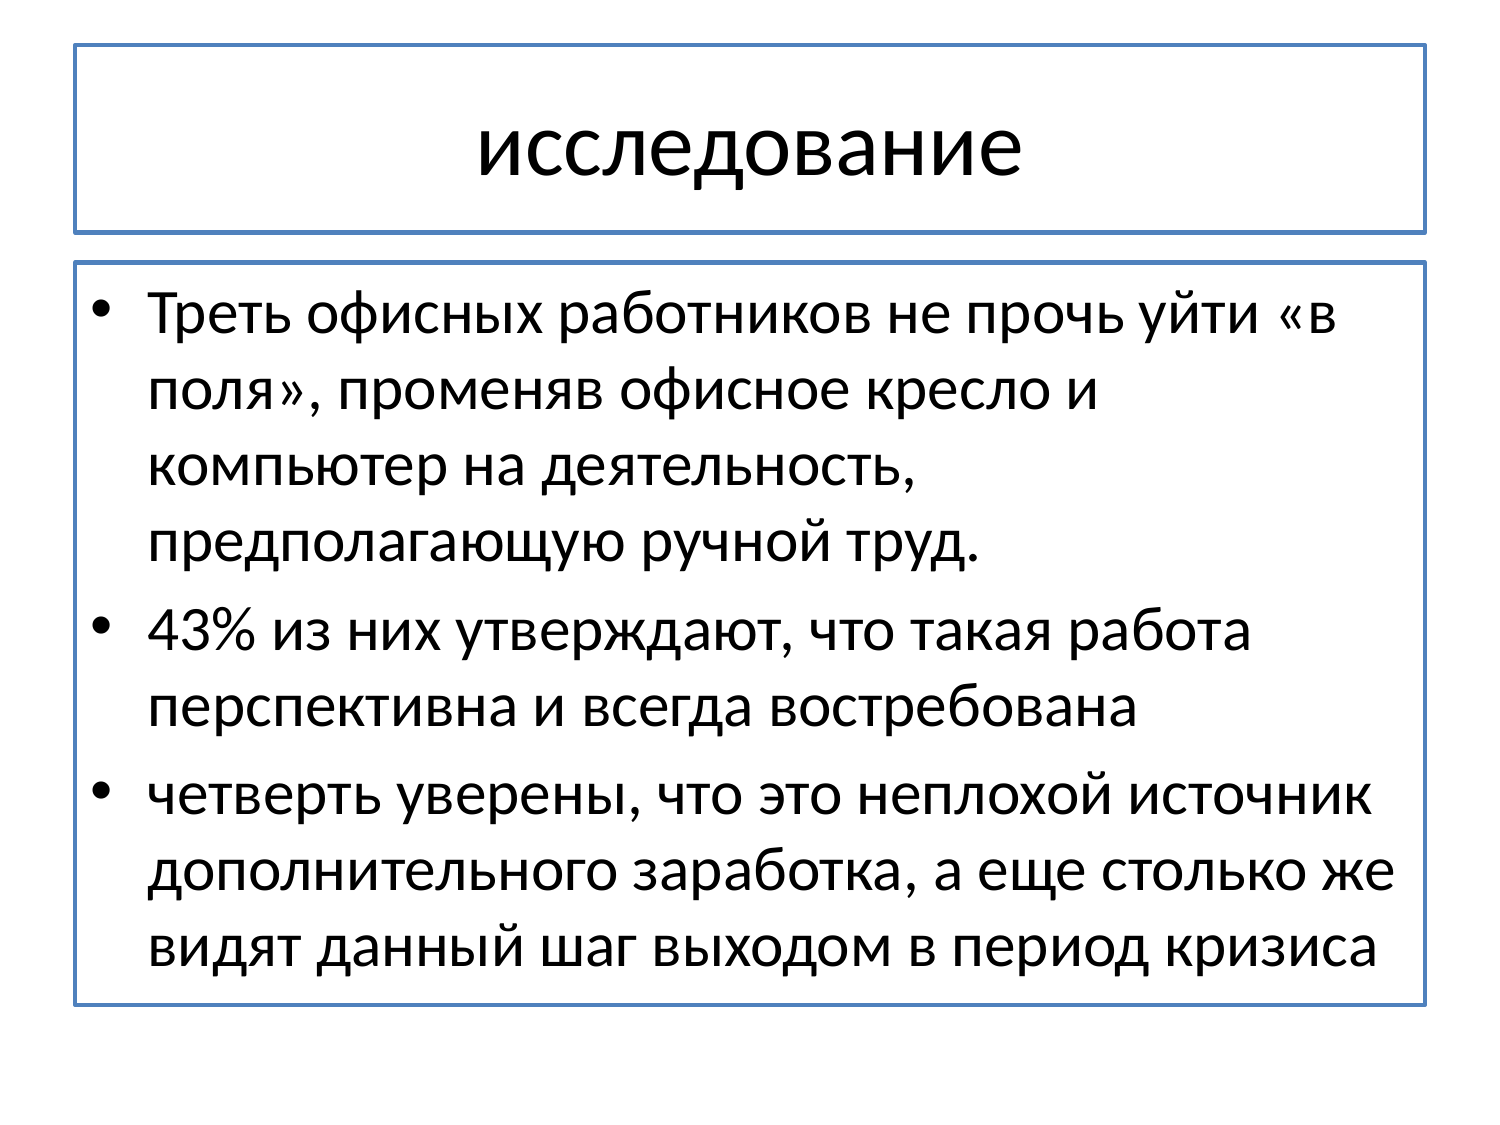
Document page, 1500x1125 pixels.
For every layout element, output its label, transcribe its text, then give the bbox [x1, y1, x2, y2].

list Треть офисных работников не прочь уйти «в поля», променяв офисное кресло и компьютер на деятельность, предполагающую ручной труд. 43% из них утверждают, что такая работа перспективна и всегда востребована четверть уверены, что это неплохой источник дополнительного заработка, а еще столько же видят данный шаг выходом в период кризиса [73, 260, 1427, 1007]
title исследование [73, 43, 1427, 235]
